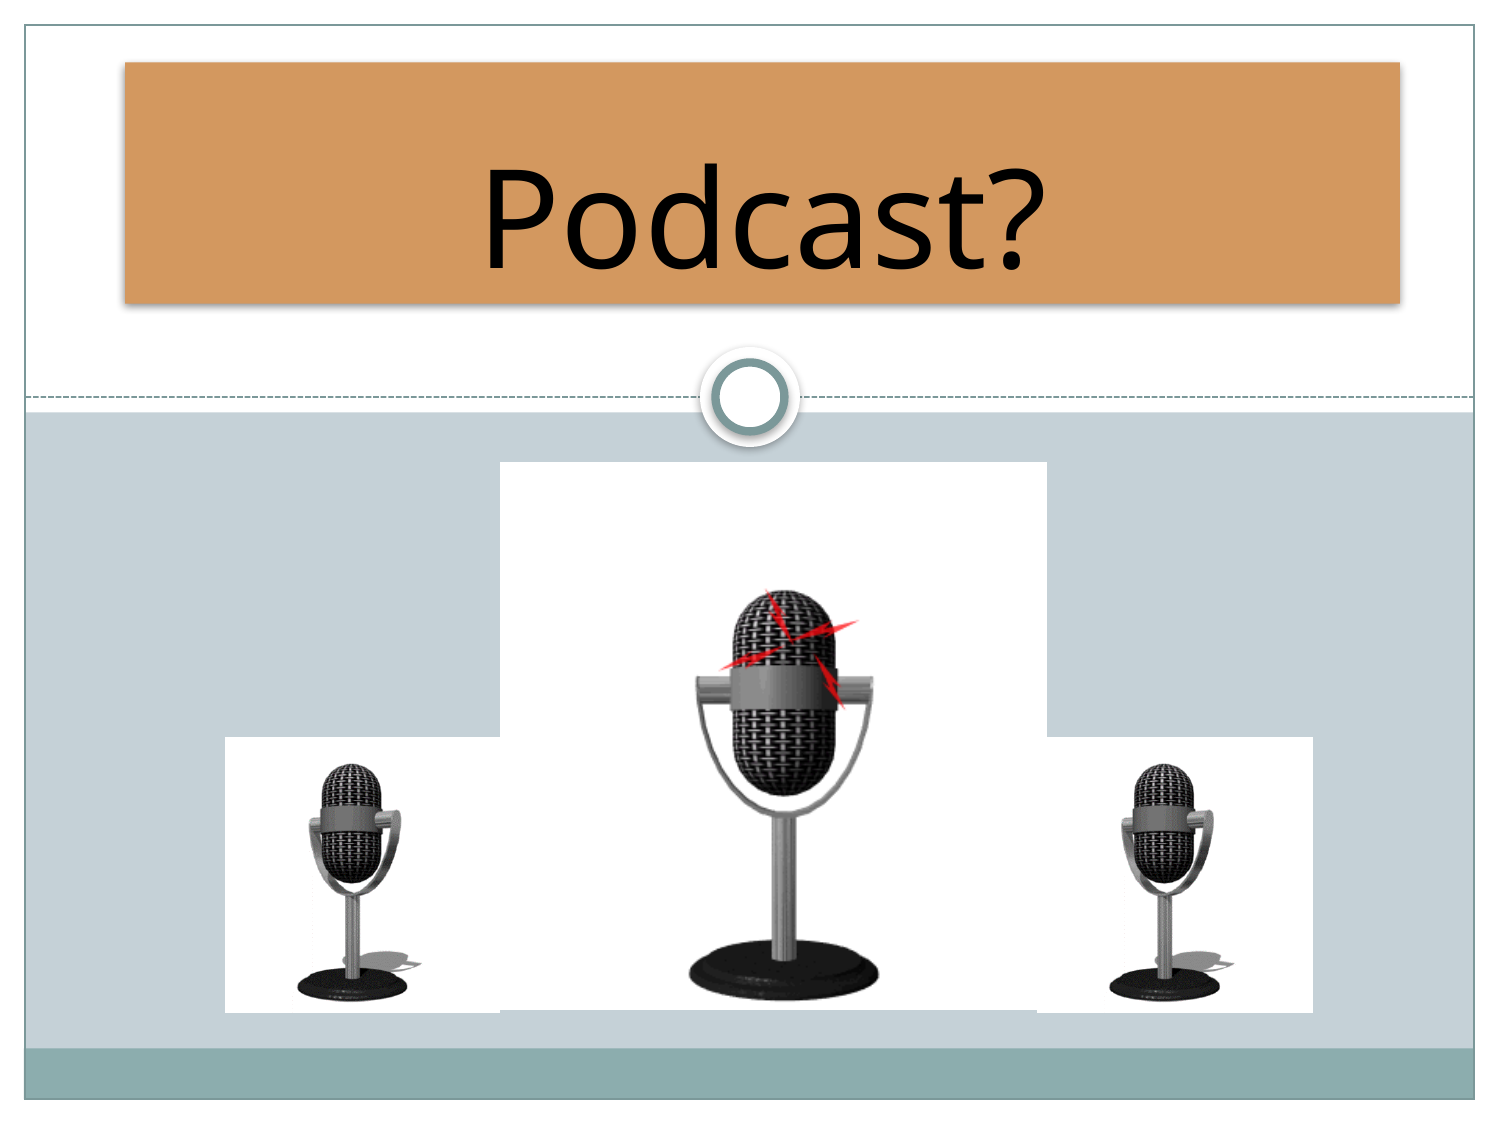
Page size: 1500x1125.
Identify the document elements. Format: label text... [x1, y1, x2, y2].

title Podcast? [125, 62, 1400, 304]
picture [224, 462, 1313, 1013]
